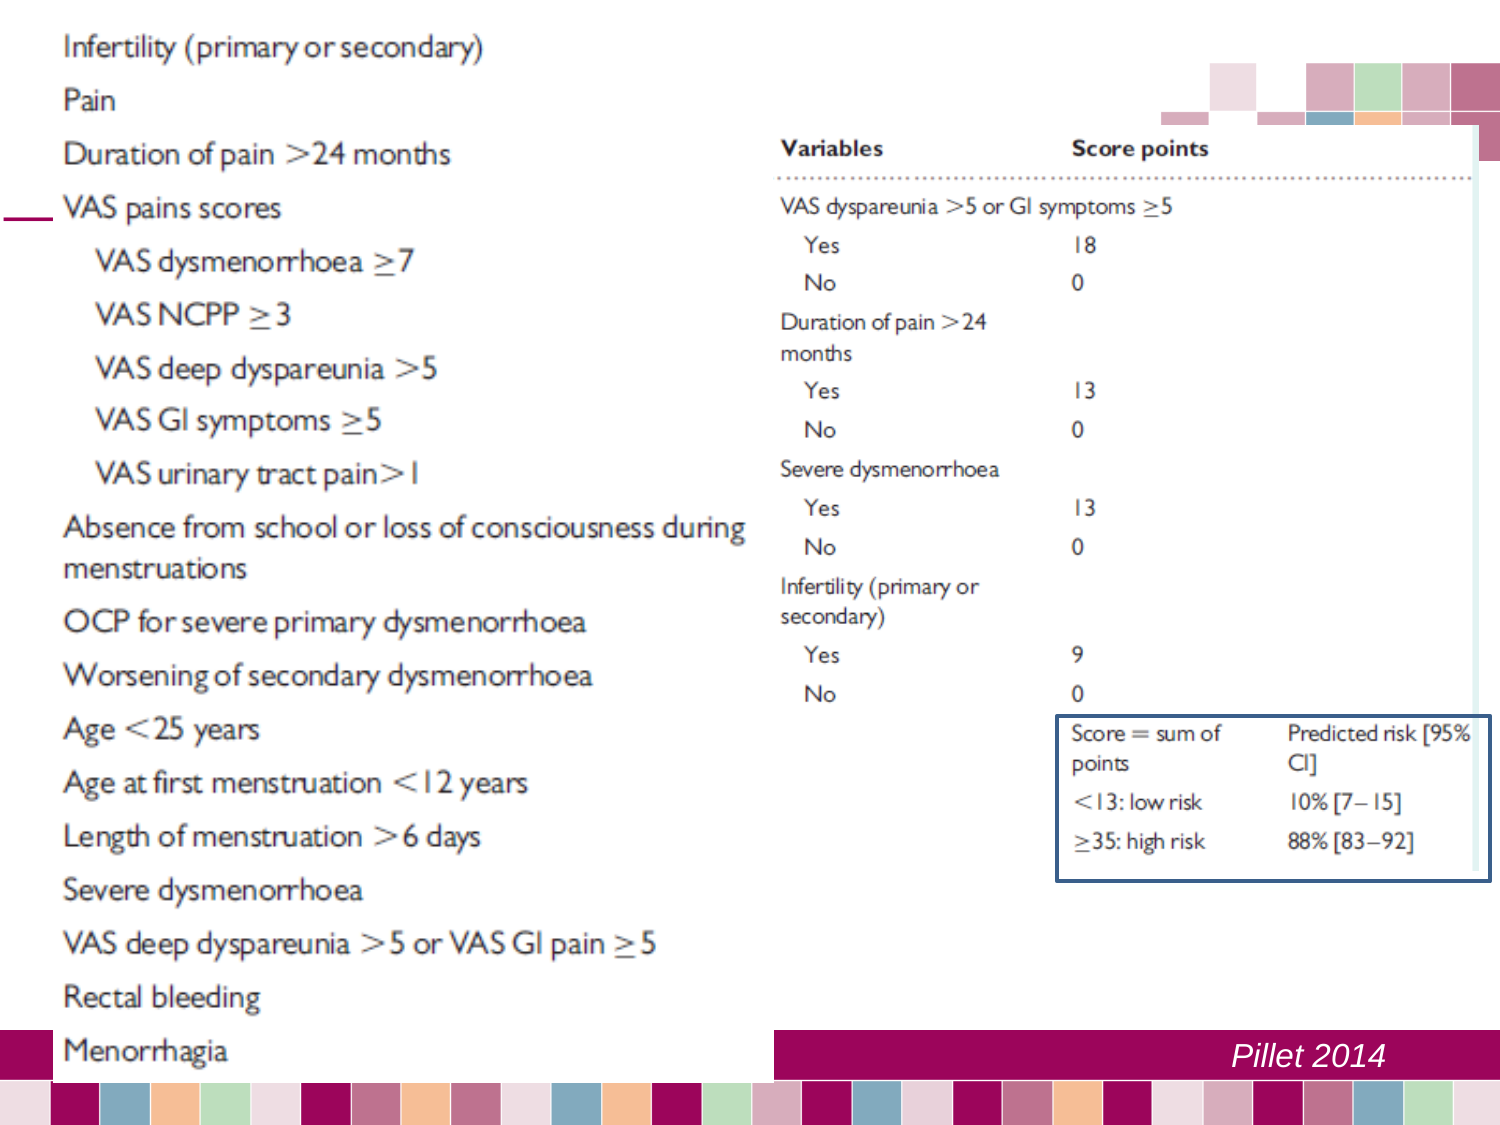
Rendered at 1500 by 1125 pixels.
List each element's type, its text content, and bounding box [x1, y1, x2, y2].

text_box Pillet 2014 [1216, 1026, 1402, 1082]
text_box [1055, 714, 1492, 883]
picture [0, 18, 1500, 1125]
